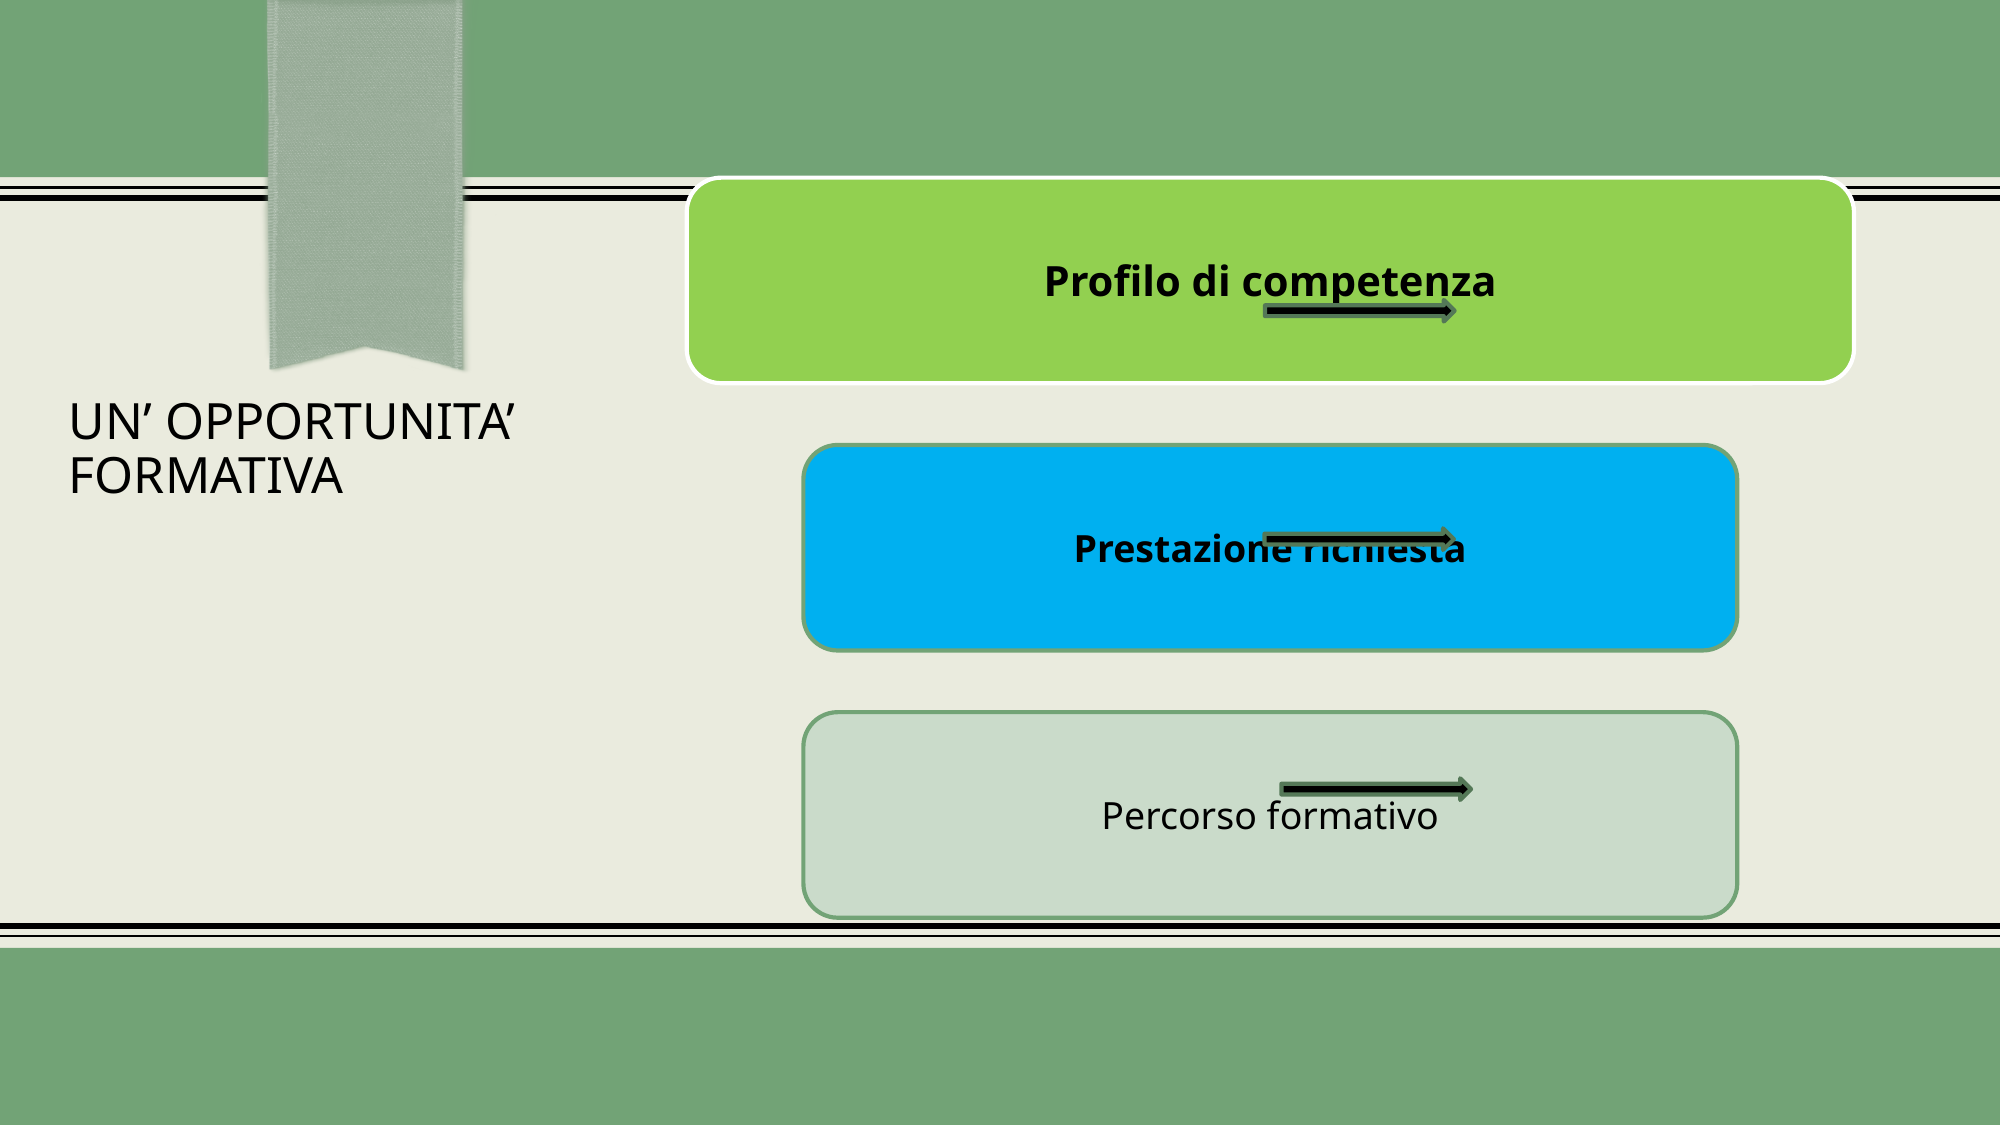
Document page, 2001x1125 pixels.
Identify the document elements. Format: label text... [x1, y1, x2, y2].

title UN’ OPPORTUNITA’ FORMATIVA [68, 309, 535, 757]
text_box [540, 177, 2000, 918]
